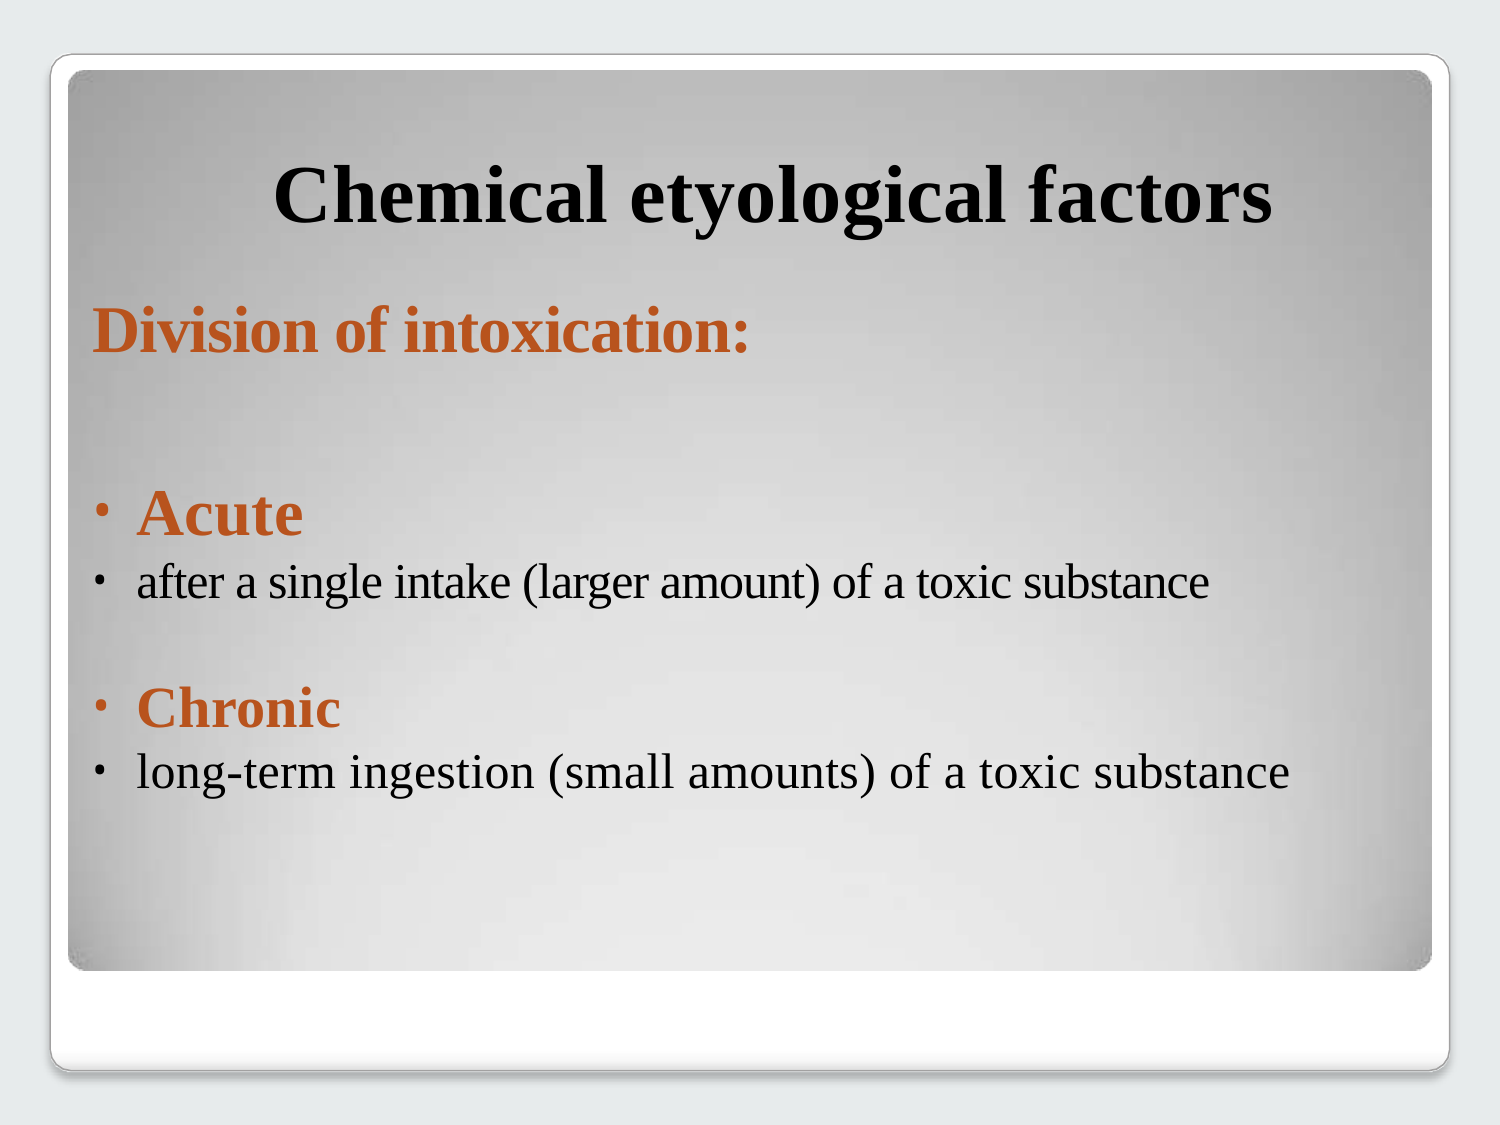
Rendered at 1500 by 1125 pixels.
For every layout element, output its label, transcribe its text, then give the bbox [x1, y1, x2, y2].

text_box Division of intoxication: Acute after a single intake (larger amount) of a toxic substance Chronic long-term ingestion (small amounts) of a toxic substance [90, 283, 1349, 799]
picture [36, 46, 1464, 1094]
title Chemical etyological factors [198, 137, 1349, 283]
